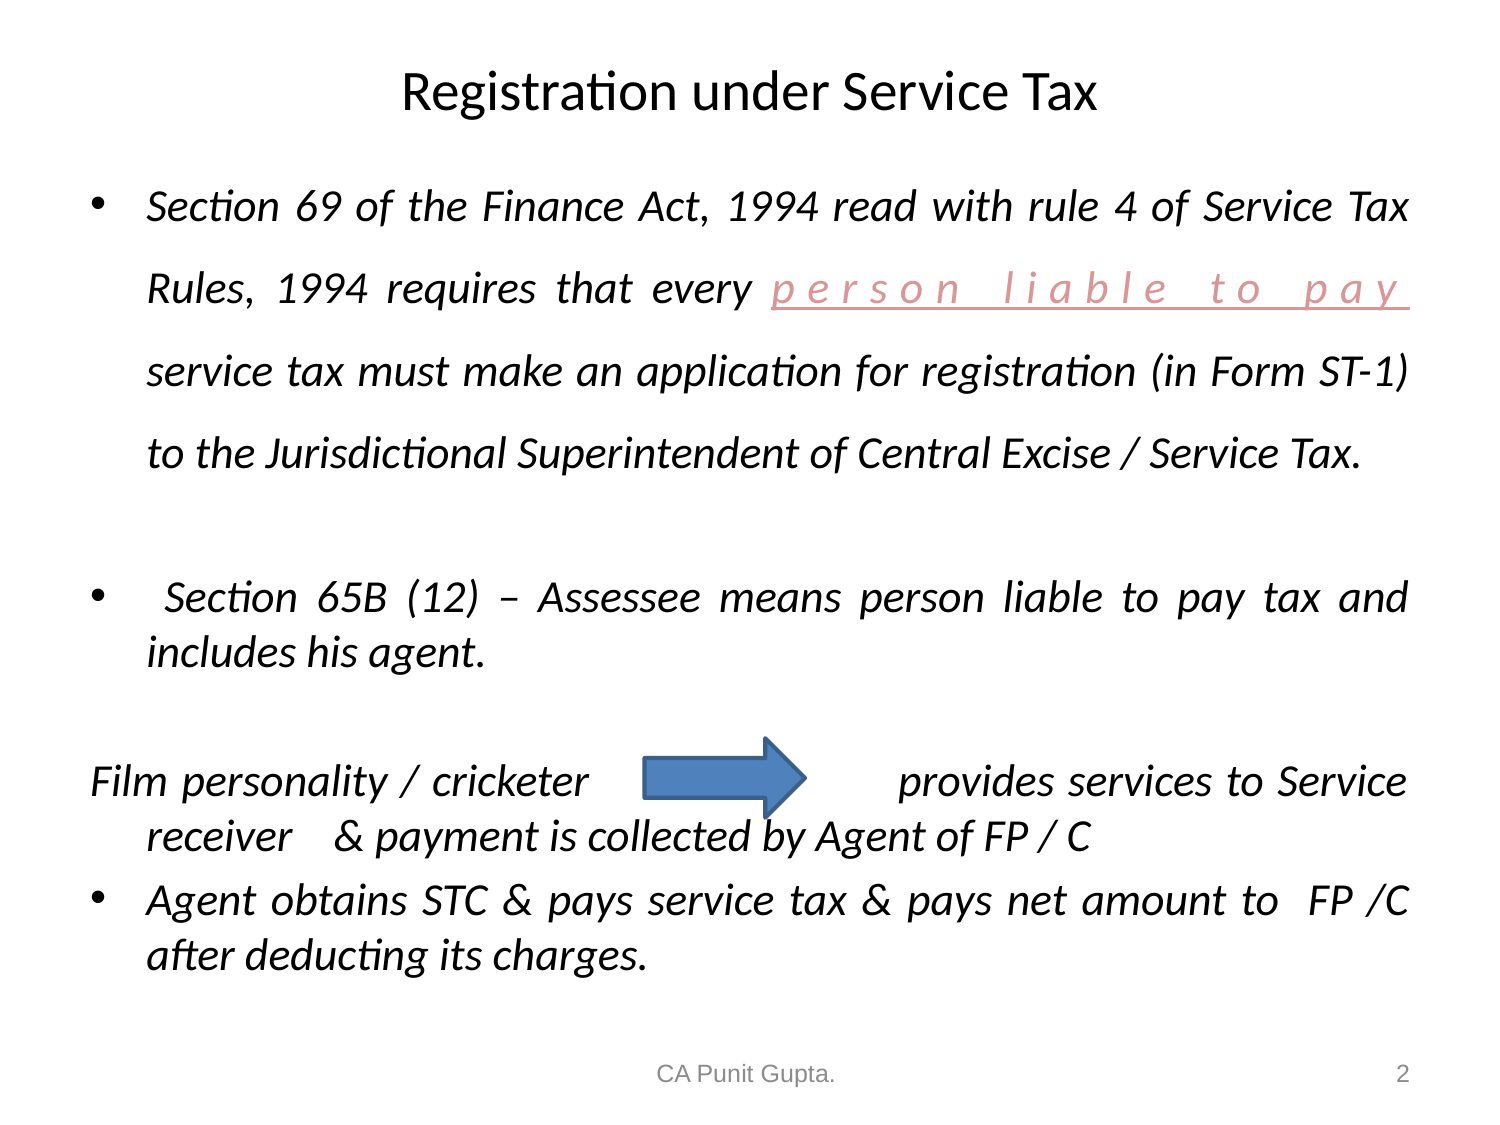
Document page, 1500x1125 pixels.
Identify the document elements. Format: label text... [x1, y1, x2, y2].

footer CA Punit Gupta. [512, 1042, 988, 1103]
slide_number 2 [1074, 1042, 1425, 1103]
text_box [642, 736, 808, 820]
title Registration under Service Tax [75, 45, 1425, 129]
list Section 69 of the Finance Act, 1994 read with rule 4 of Service Tax Rules, 1994 requires that every person liable to pay service tax must make an application for registration (in Form ST-1) to the Jurisdictional Superintendent of Central Excise / Service Tax. Section 65B (12) – Assessee means person liable to pay tax and includes his agent. Film personality / cricketer provides services to Service receiver & payment is collected by Agent of FP / C Agent obtains STC & pays service tax & pays net amount to FP /C after deducting its charges. [75, 140, 1425, 1055]
